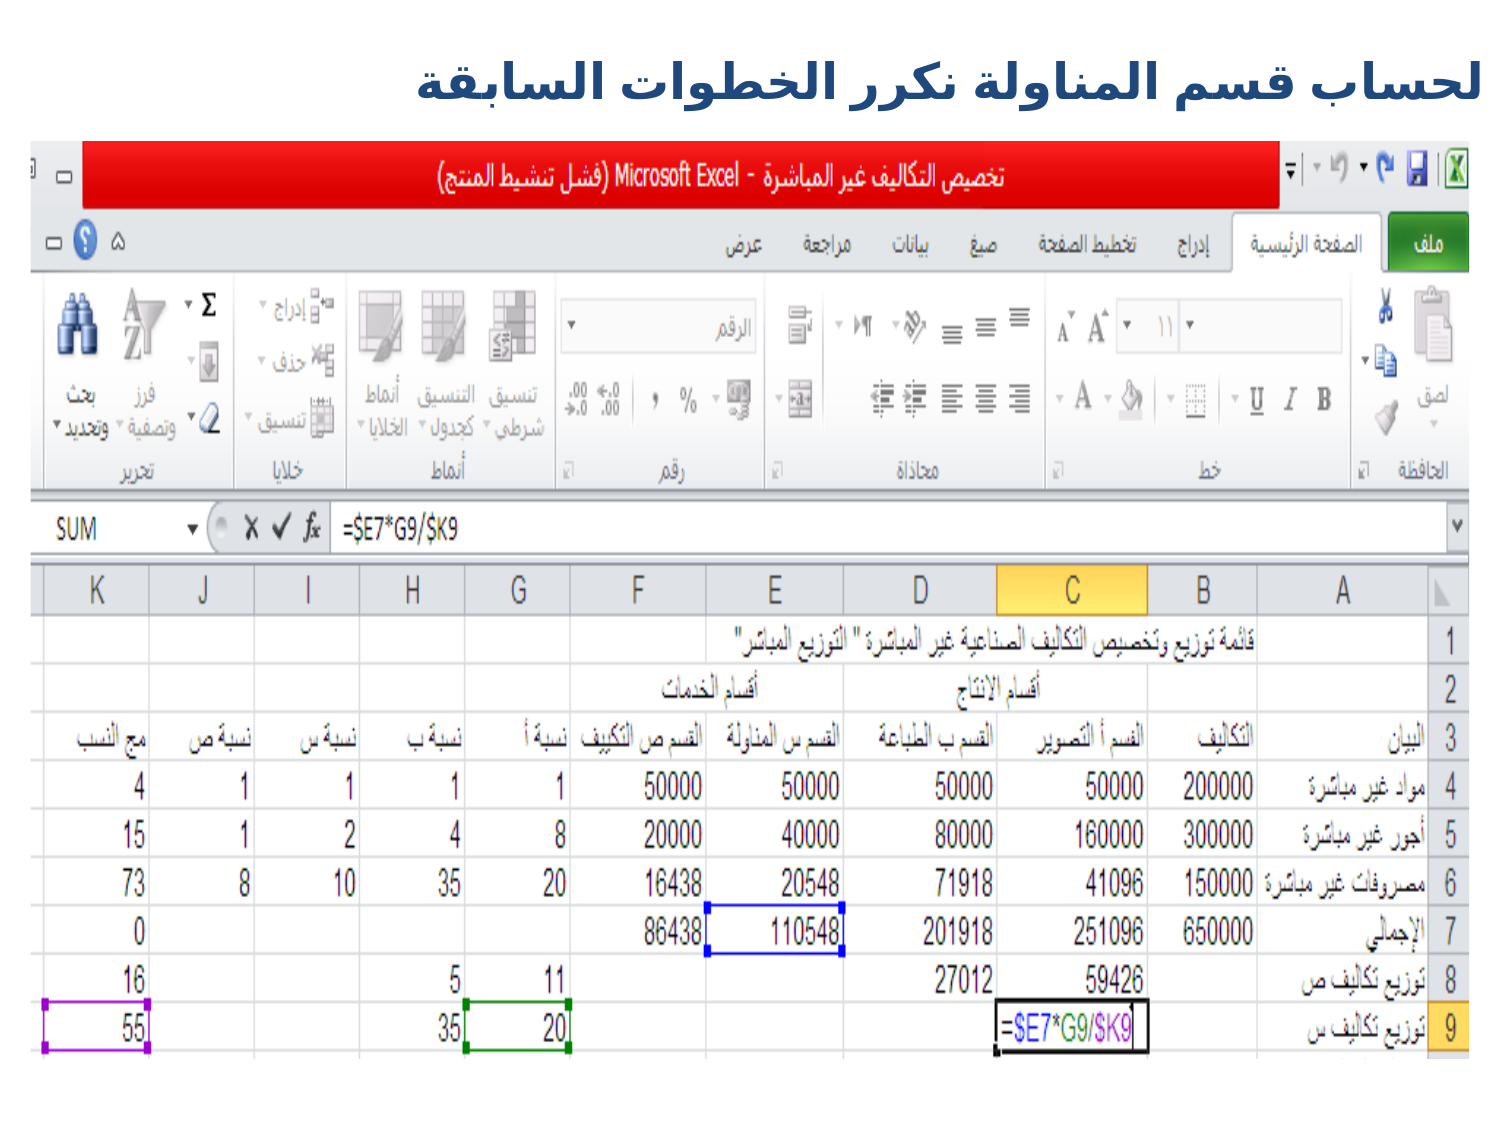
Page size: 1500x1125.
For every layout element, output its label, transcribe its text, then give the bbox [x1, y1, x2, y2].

text_box لحساب قسم المناولة نكرر الخطوات السابقة [0, 42, 1500, 178]
picture [30, 141, 1470, 1059]
